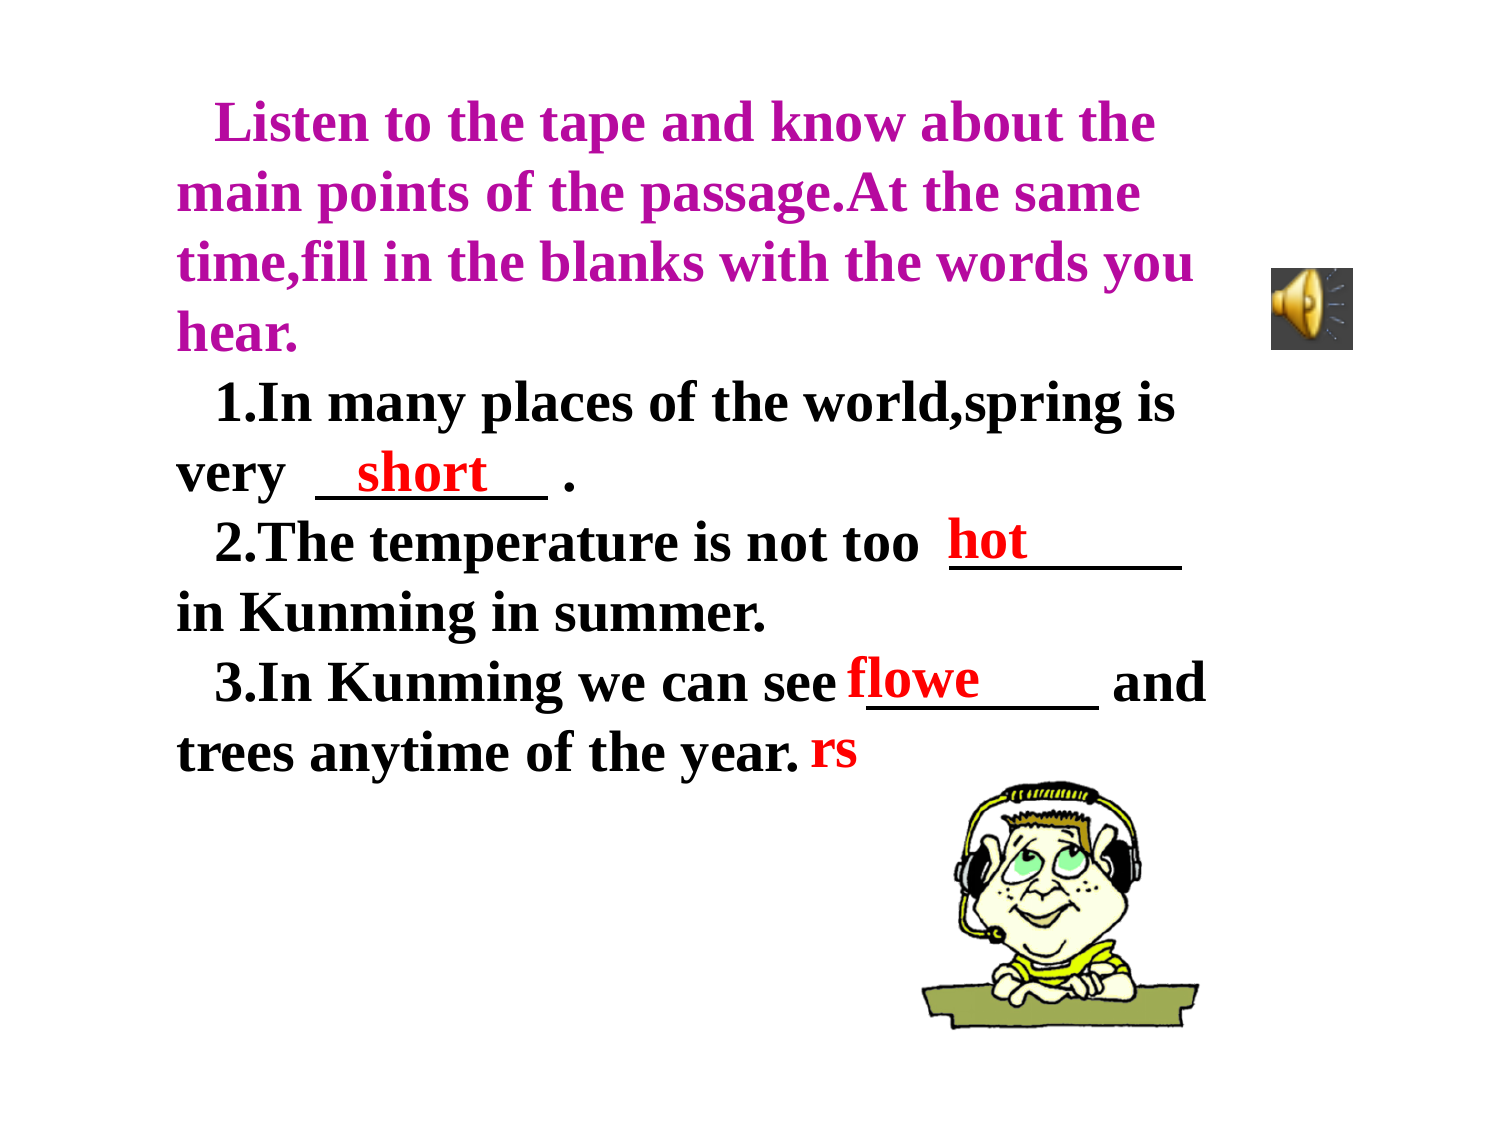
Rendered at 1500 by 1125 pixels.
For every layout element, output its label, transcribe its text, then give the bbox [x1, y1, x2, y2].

text_box flowers [795, 632, 1007, 717]
picture [917, 780, 1203, 1036]
text_box short [343, 425, 503, 511]
text_box Listen to the tape and know about the main points of the passage.At the same time,fill in the blanks with the words you hear. 1.In many places of the world,spring is very . 2.The temperature is not too in Kunming in summer. 3.In Kunming we can see and trees anytime of the year. [161, 75, 1231, 861]
text_box hot [932, 492, 1044, 578]
picture [1269, 266, 1354, 352]
